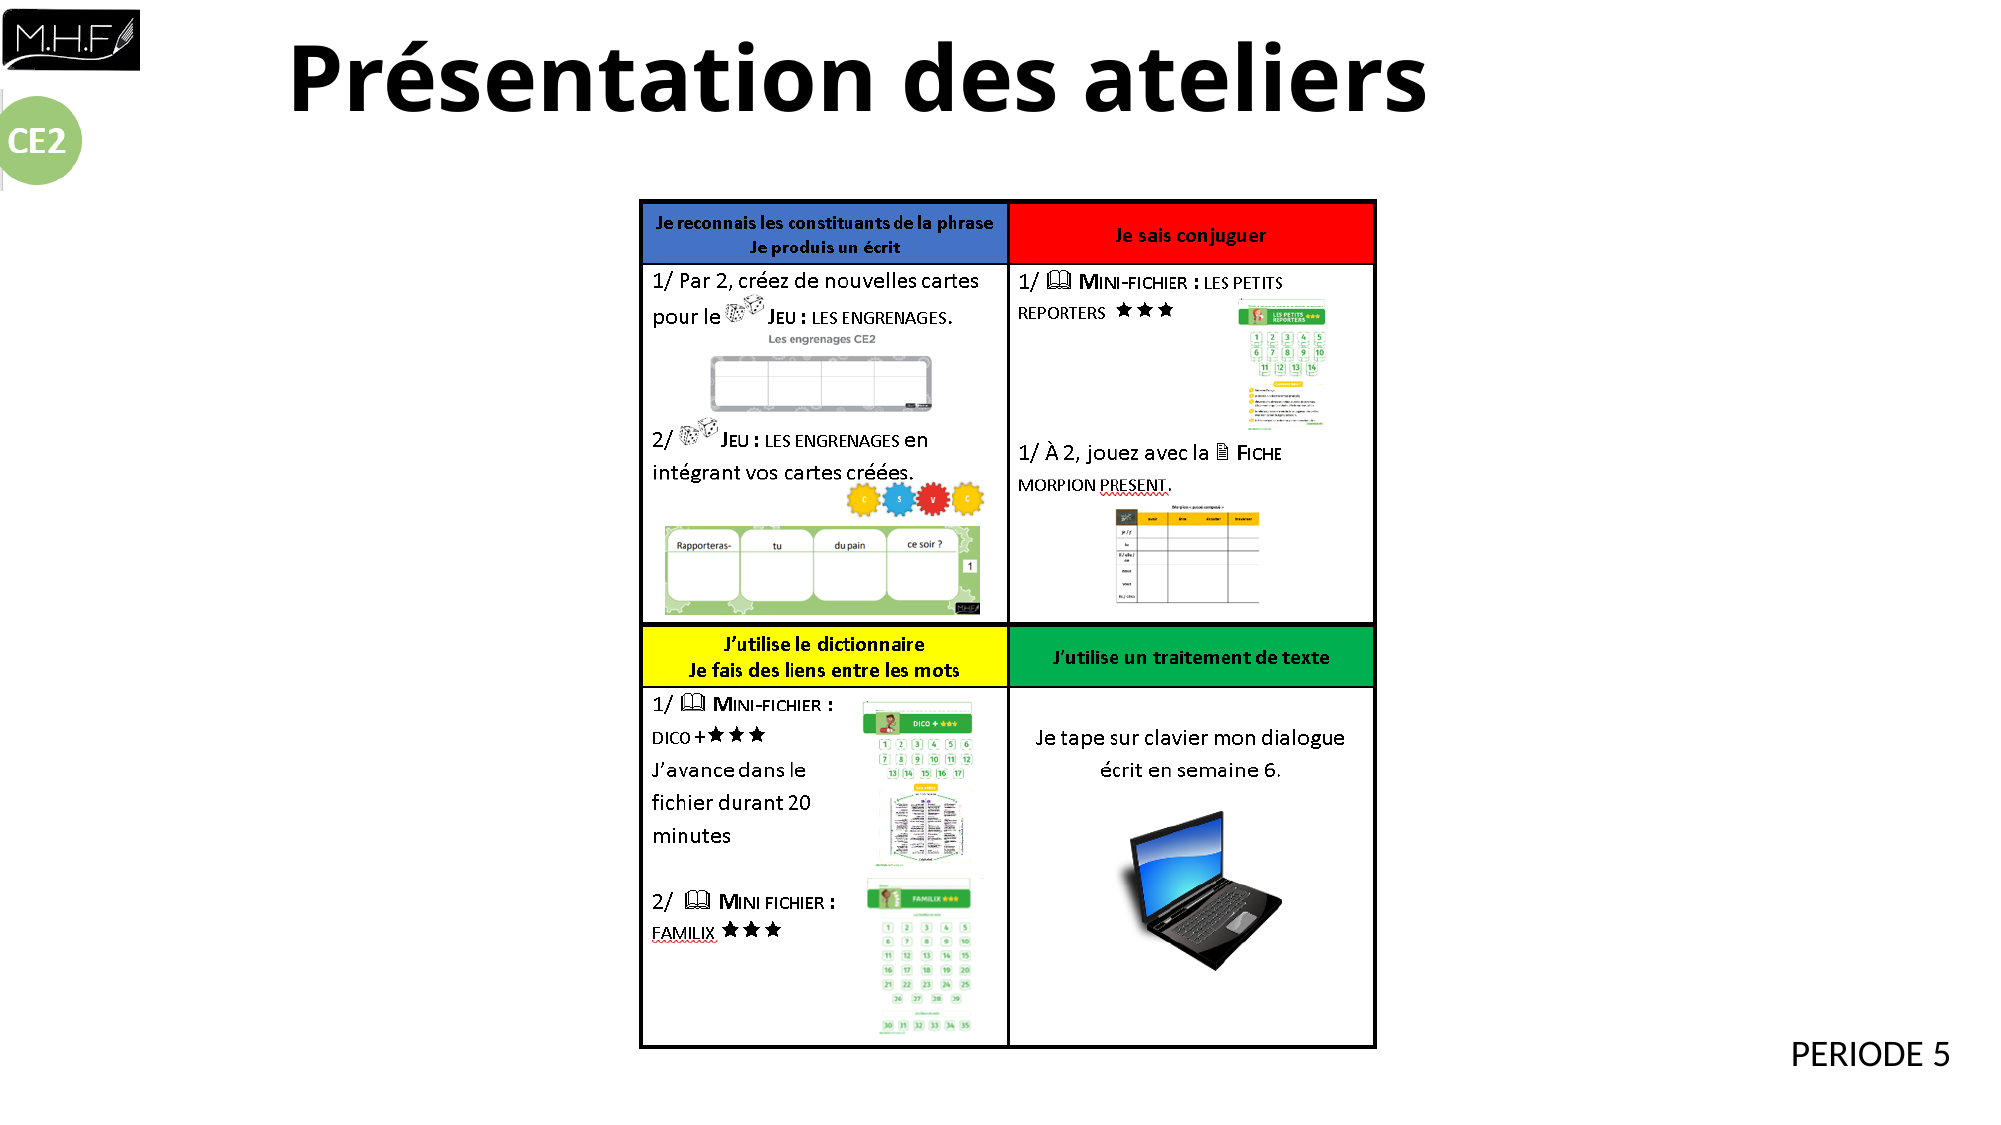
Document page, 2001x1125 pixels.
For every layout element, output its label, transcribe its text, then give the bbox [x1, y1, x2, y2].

picture [0, 7, 140, 74]
picture [630, 190, 1387, 1058]
text_box PERIODE 5 [1362, 1021, 1967, 1082]
title Présentation des ateliers [271, 7, 1818, 156]
picture [0, 89, 87, 192]
